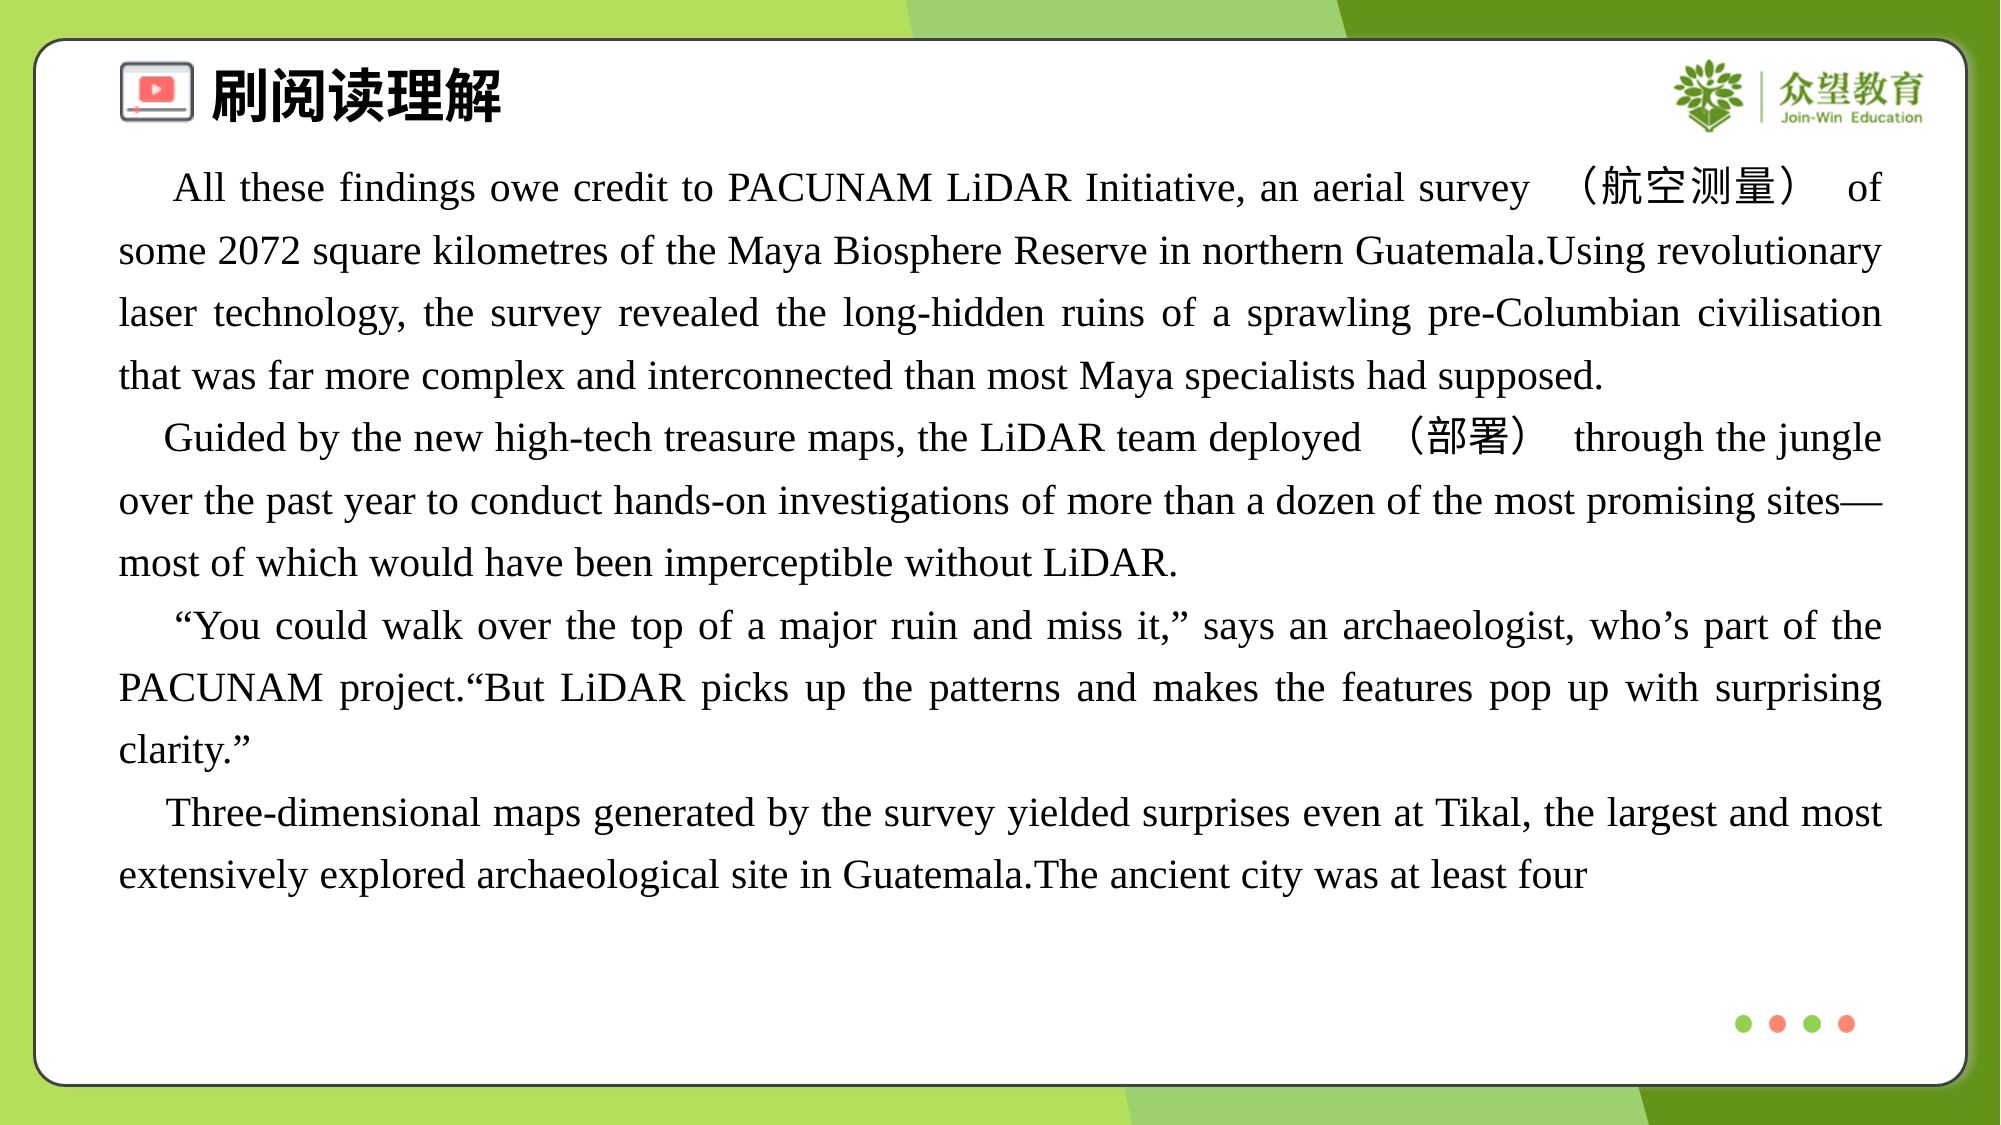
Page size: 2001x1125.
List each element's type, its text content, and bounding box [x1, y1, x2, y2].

text_box All these findings owe credit to PACUNAM LiDAR Initiative, an aerial survey （航空测量） of some 2072 square kilometres of the Maya Biosphere Reserve in northern Guatemala.Using revolutionary laser technology, the survey revealed the long-hidden ruins of a sprawling pre-Columbian civilisation that was far more complex and interconnected than most Maya specialists had supposed. Guided by the new high-tech treasure maps, the LiDAR team deployed （部署） through the jungle over the past year to conduct hands-on investigations of more than a dozen of the most promising sites—most of which would have been imperceptible without LiDAR. “You could walk over the top of a major ruin and miss it,” says an archaeologist, who’s part of the PACUNAM project.“But LiDAR picks up the patterns and makes the features pop up with surprising clarity.” Three-dimensional maps generated by the survey yielded surprises even at Tikal, the largest and most extensively explored archaeological site in Guatemala.The ancient city was at least four [118, 147, 1883, 955]
picture [0, 0, 2000, 1125]
